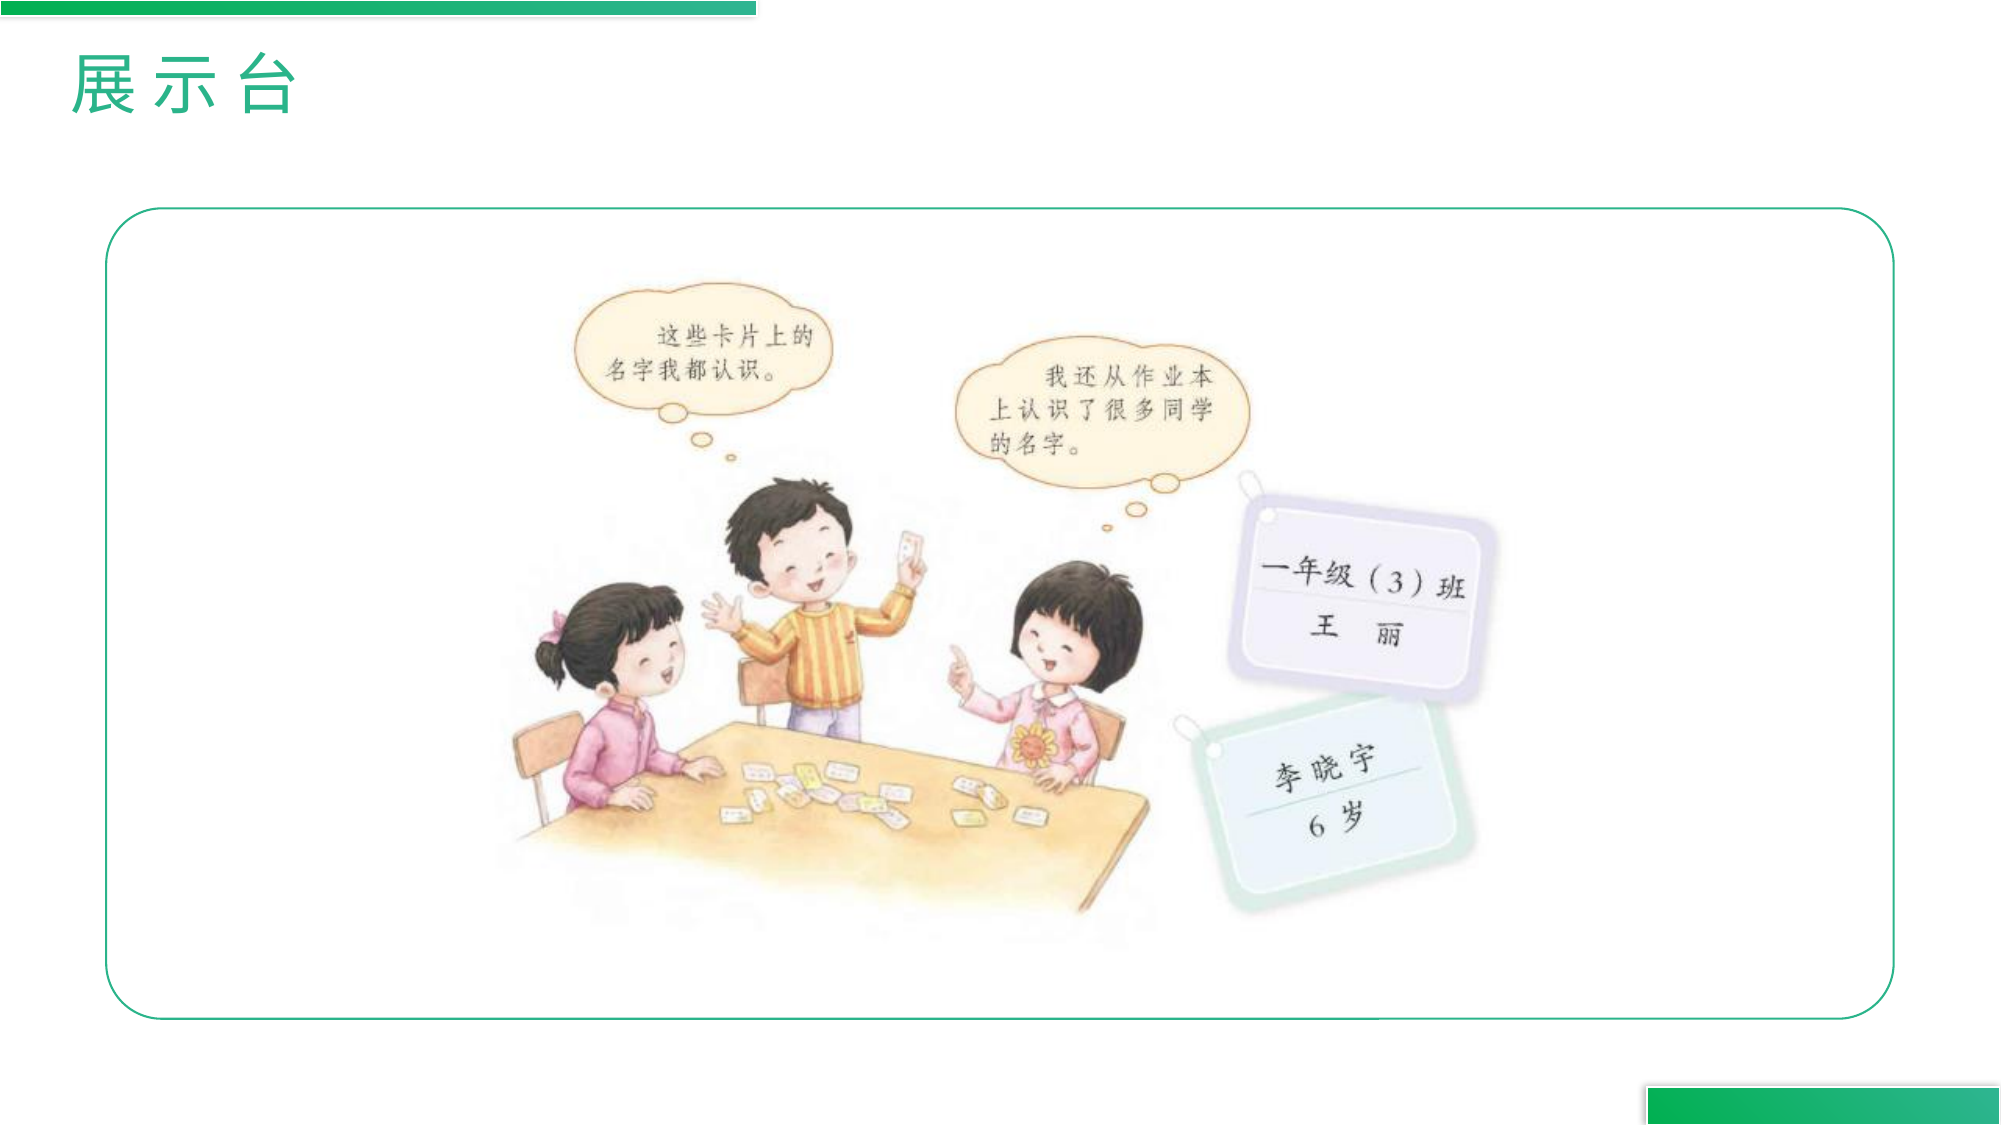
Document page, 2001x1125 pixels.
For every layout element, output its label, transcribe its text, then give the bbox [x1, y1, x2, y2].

list 展 示 台 [55, 43, 509, 126]
picture [479, 244, 1521, 956]
